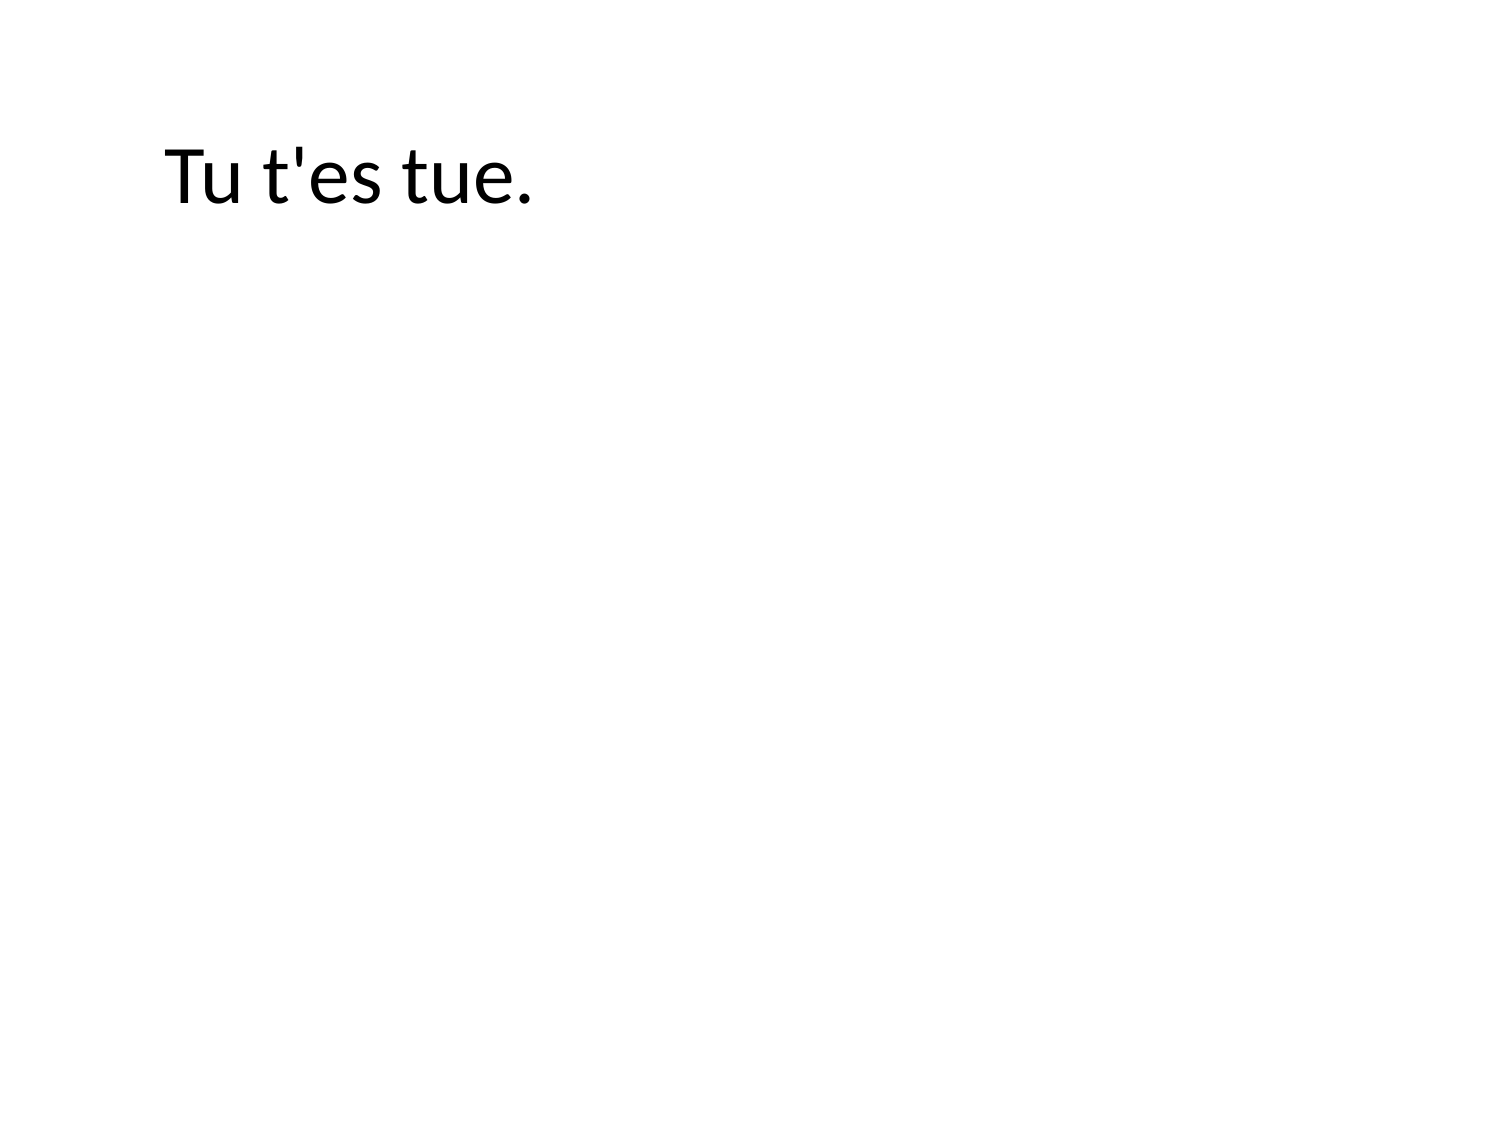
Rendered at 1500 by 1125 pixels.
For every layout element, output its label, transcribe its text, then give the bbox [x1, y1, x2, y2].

text_box Tu t'es tue. [149, 112, 1413, 228]
